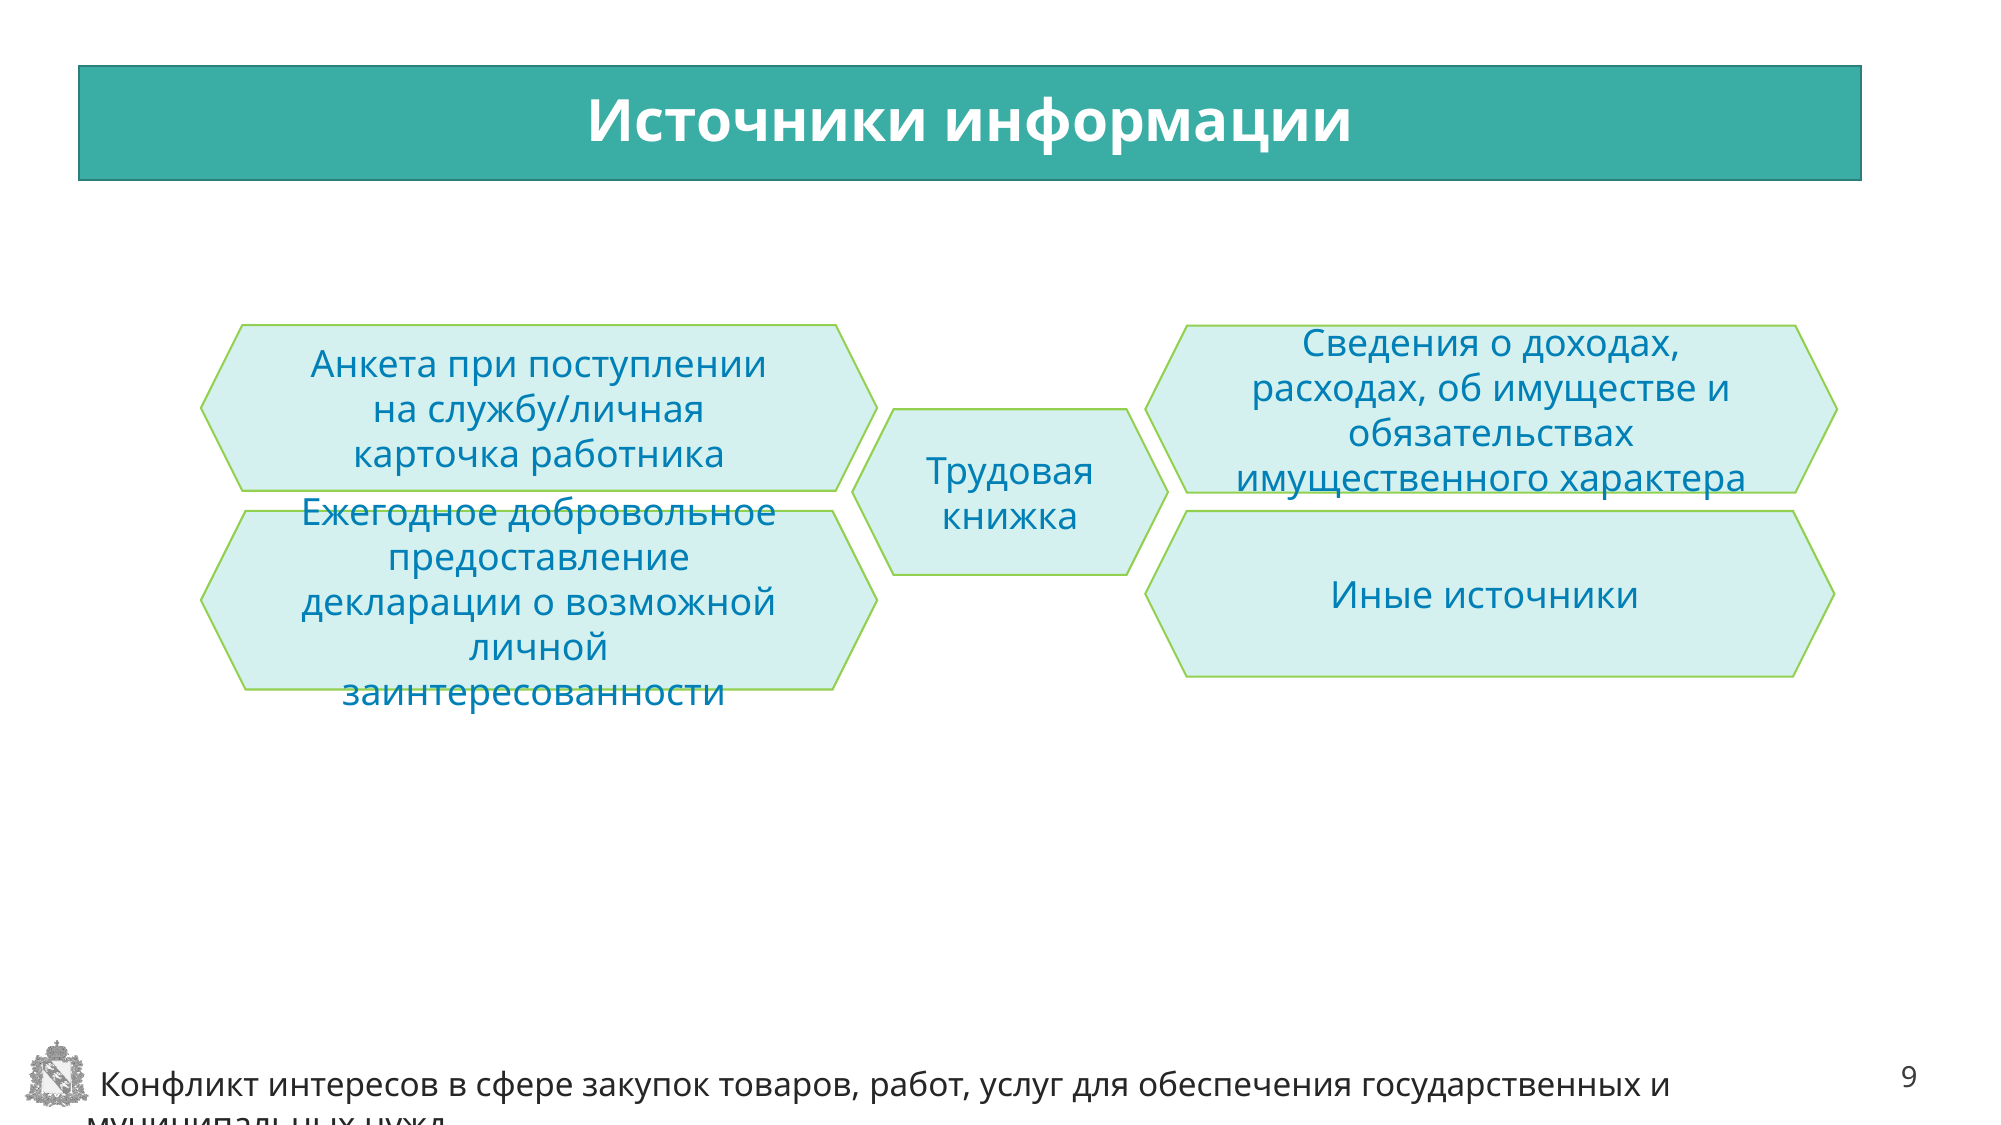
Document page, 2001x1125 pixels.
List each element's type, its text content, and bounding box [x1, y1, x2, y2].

text_box Трудовая книжка [851, 408, 1170, 576]
text_box Иные источники [1144, 509, 1836, 678]
text_box Анкета при поступлении на службу/личная карточка работника [199, 324, 879, 492]
text_box Ежегодное добровольное предоставление декларации о возможной личной заинтересованности [199, 509, 879, 691]
title Перекрестный анализ [24, 1040, 89, 1109]
text_box Сведения о доходах, расходах, об имуществе и обязательствах имущественного характера [1144, 324, 1839, 494]
title Источники информации [78, 65, 1862, 181]
